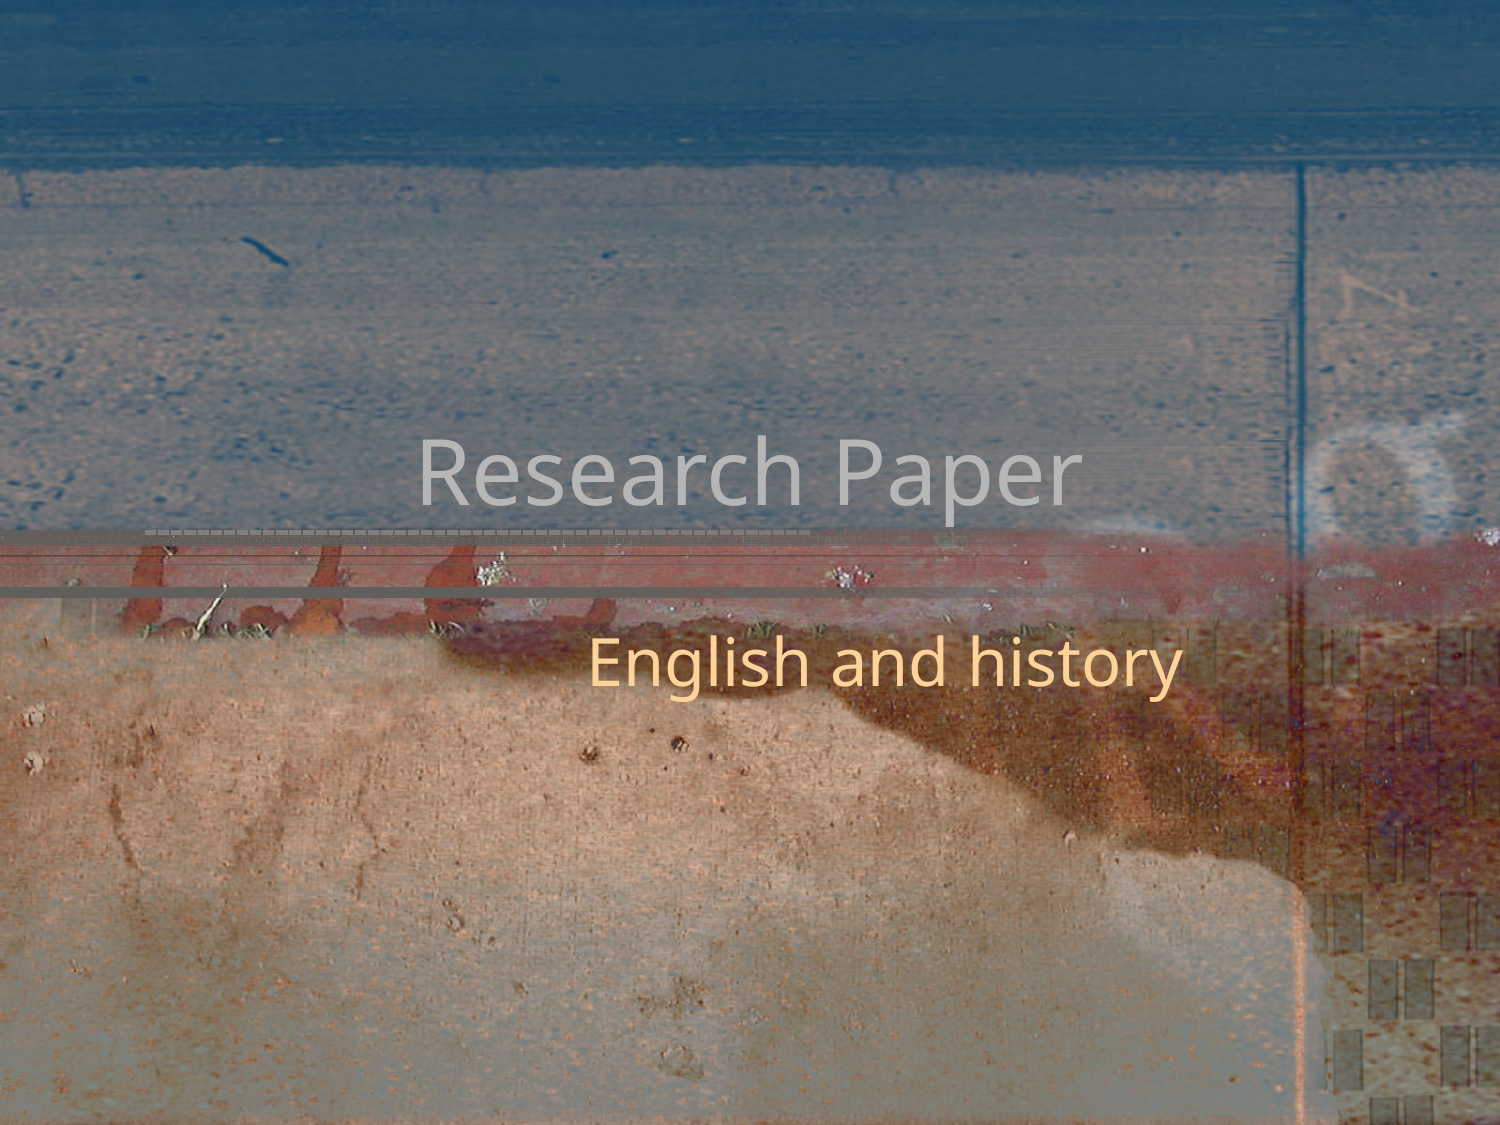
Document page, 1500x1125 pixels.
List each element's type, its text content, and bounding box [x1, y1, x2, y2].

picture [0, 0, 1500, 1125]
subtitle English and history [399, 612, 1388, 788]
title Research Paper [112, 399, 1388, 538]
